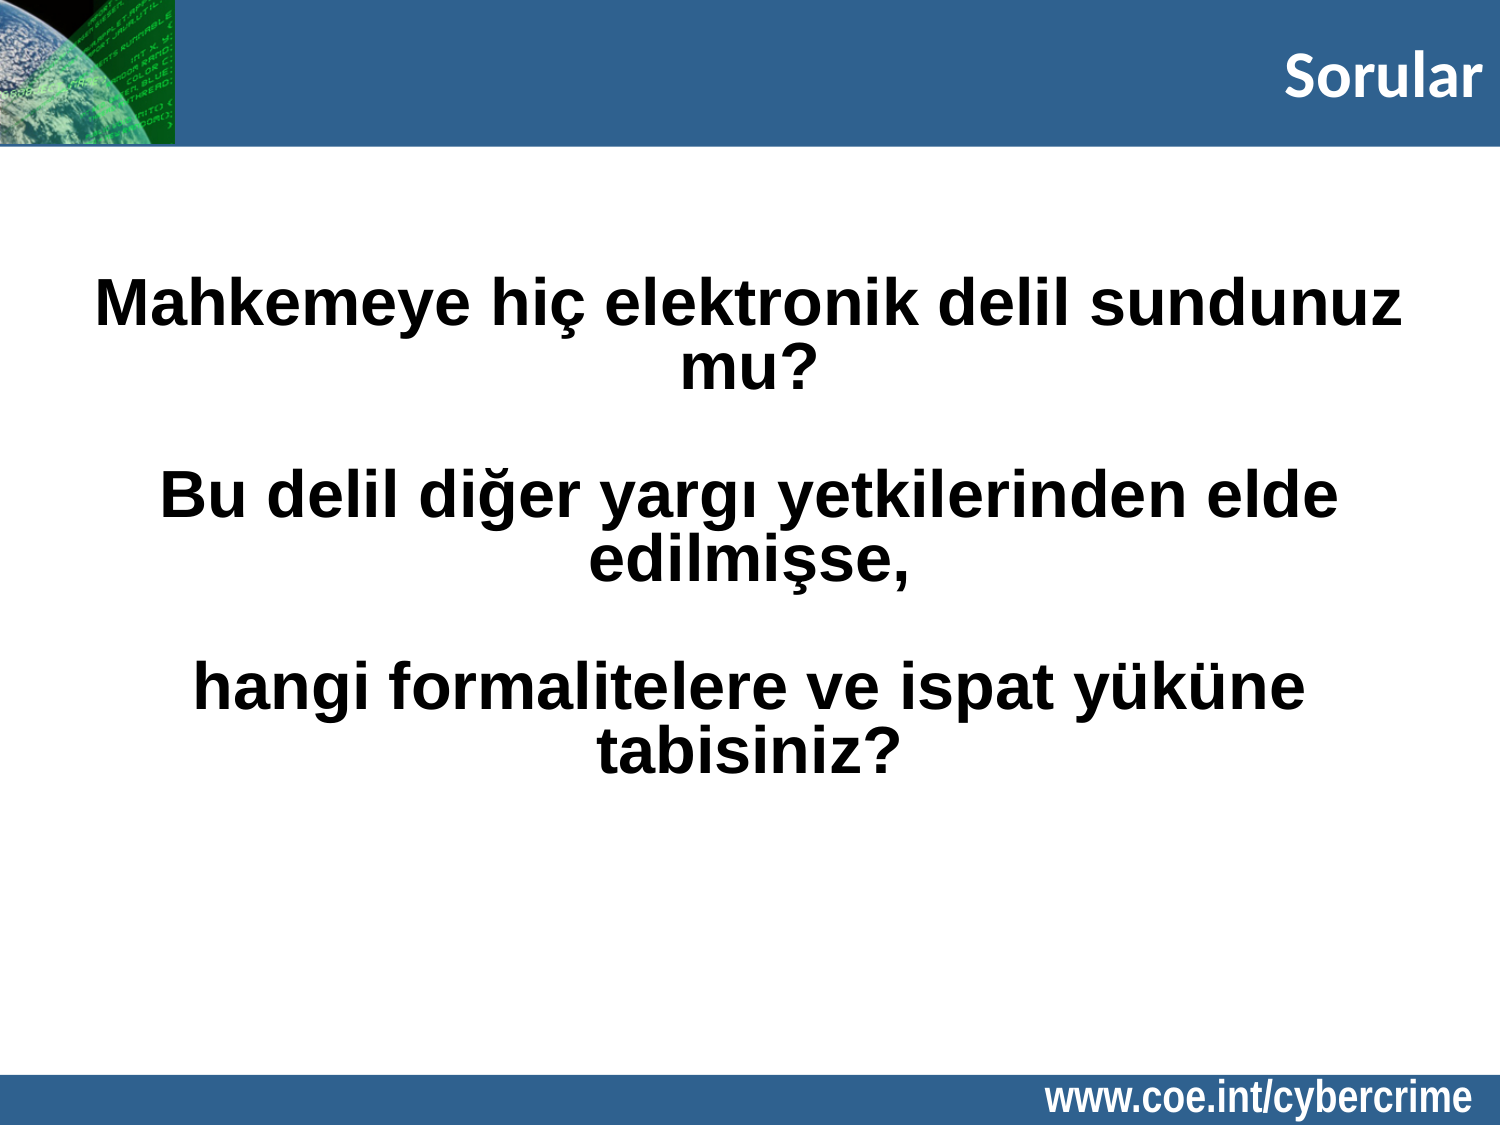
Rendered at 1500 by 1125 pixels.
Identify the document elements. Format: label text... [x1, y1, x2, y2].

text_box Sorular [177, 0, 1500, 149]
text_box www.coe.int/cybercrime [1030, 1059, 1500, 1125]
picture [0, 0, 175, 144]
text_box [0, 1073, 1030, 1125]
text_box Mahkemeye hiç elektronik delil sundunuz mu? Bu delil diğer yargı yetkilerinden elde edilmişse, hangi formalitelere ve ispat yüküne tabisiniz? [50, 266, 1450, 794]
